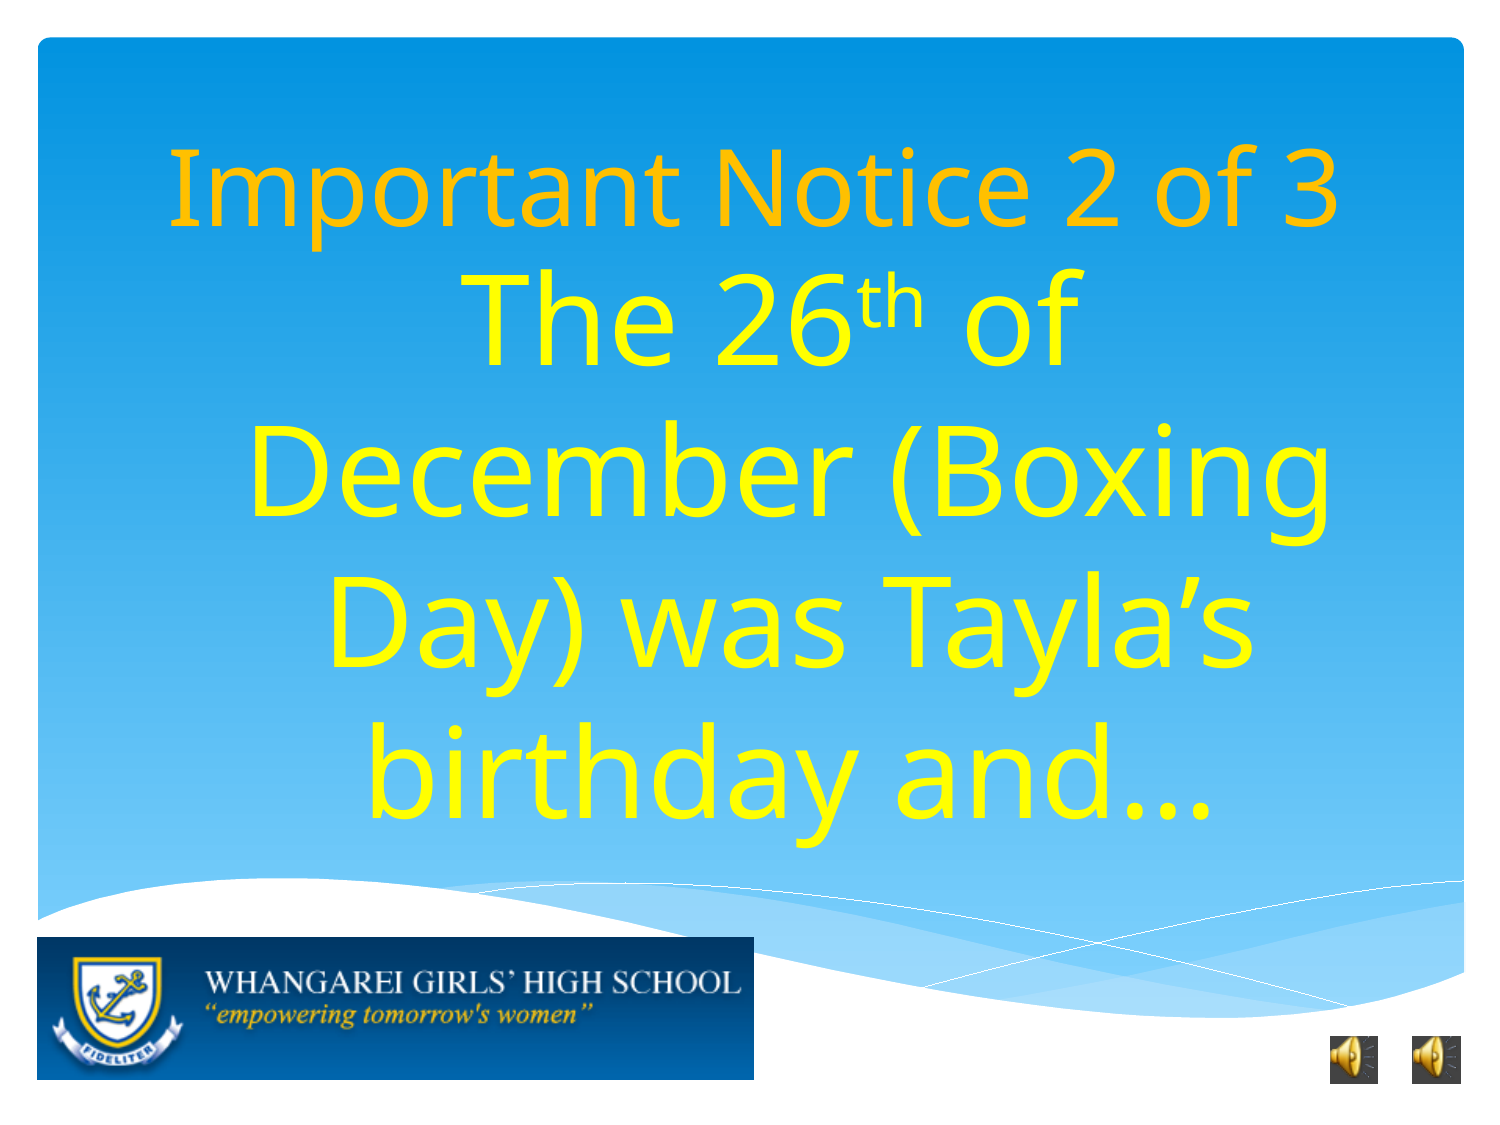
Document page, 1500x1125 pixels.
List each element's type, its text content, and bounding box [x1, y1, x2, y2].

picture [1328, 1034, 1380, 1086]
text_box The 26th of December (Boxing Day) was Tayla’s birthday and… [149, 231, 1391, 963]
text_box Important Notice 2 of 3 [149, 37, 1362, 255]
picture [1411, 1034, 1462, 1086]
picture [37, 937, 754, 1080]
